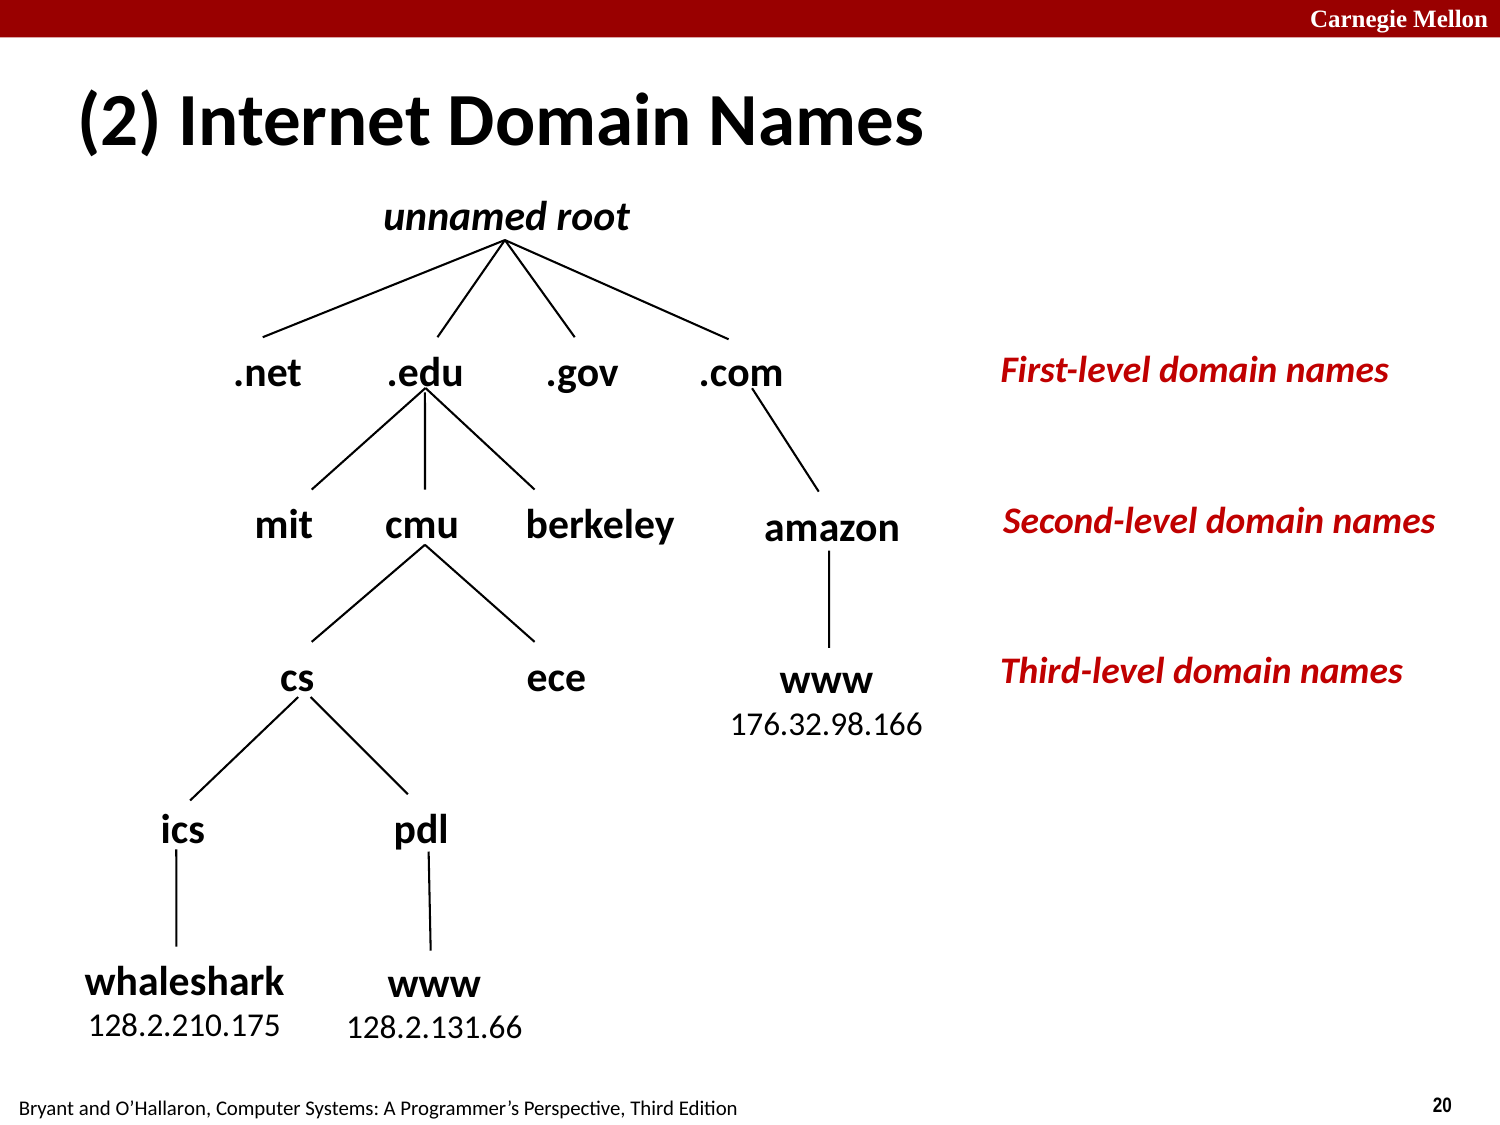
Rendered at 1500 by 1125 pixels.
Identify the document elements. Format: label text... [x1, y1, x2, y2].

text_box cmu [370, 489, 475, 555]
text_box whaleshark 128.2.210.175 [69, 945, 300, 1051]
text_box amazon [748, 491, 916, 557]
title (2) Internet Domain Names [62, 68, 1225, 163]
text_box cs [265, 642, 330, 708]
text_box mit [239, 489, 329, 555]
text_box First-level domain names [985, 337, 1405, 398]
text_box Second-level domain names [988, 488, 1452, 549]
text_box .net [217, 337, 318, 403]
text_box pdl [378, 794, 464, 860]
text_box Third-level domain names [985, 638, 1419, 699]
text_box .com [683, 337, 799, 403]
text_box www 128.2.131.66 [331, 947, 538, 1053]
text_box .gov [530, 337, 634, 403]
text_box berkeley [510, 489, 690, 555]
text_box www 176.32.98.166 [714, 644, 938, 750]
text_box unnamed root [368, 181, 646, 247]
text_box ece [511, 642, 602, 708]
text_box ics [126, 794, 240, 860]
text_box .edu [371, 337, 479, 403]
